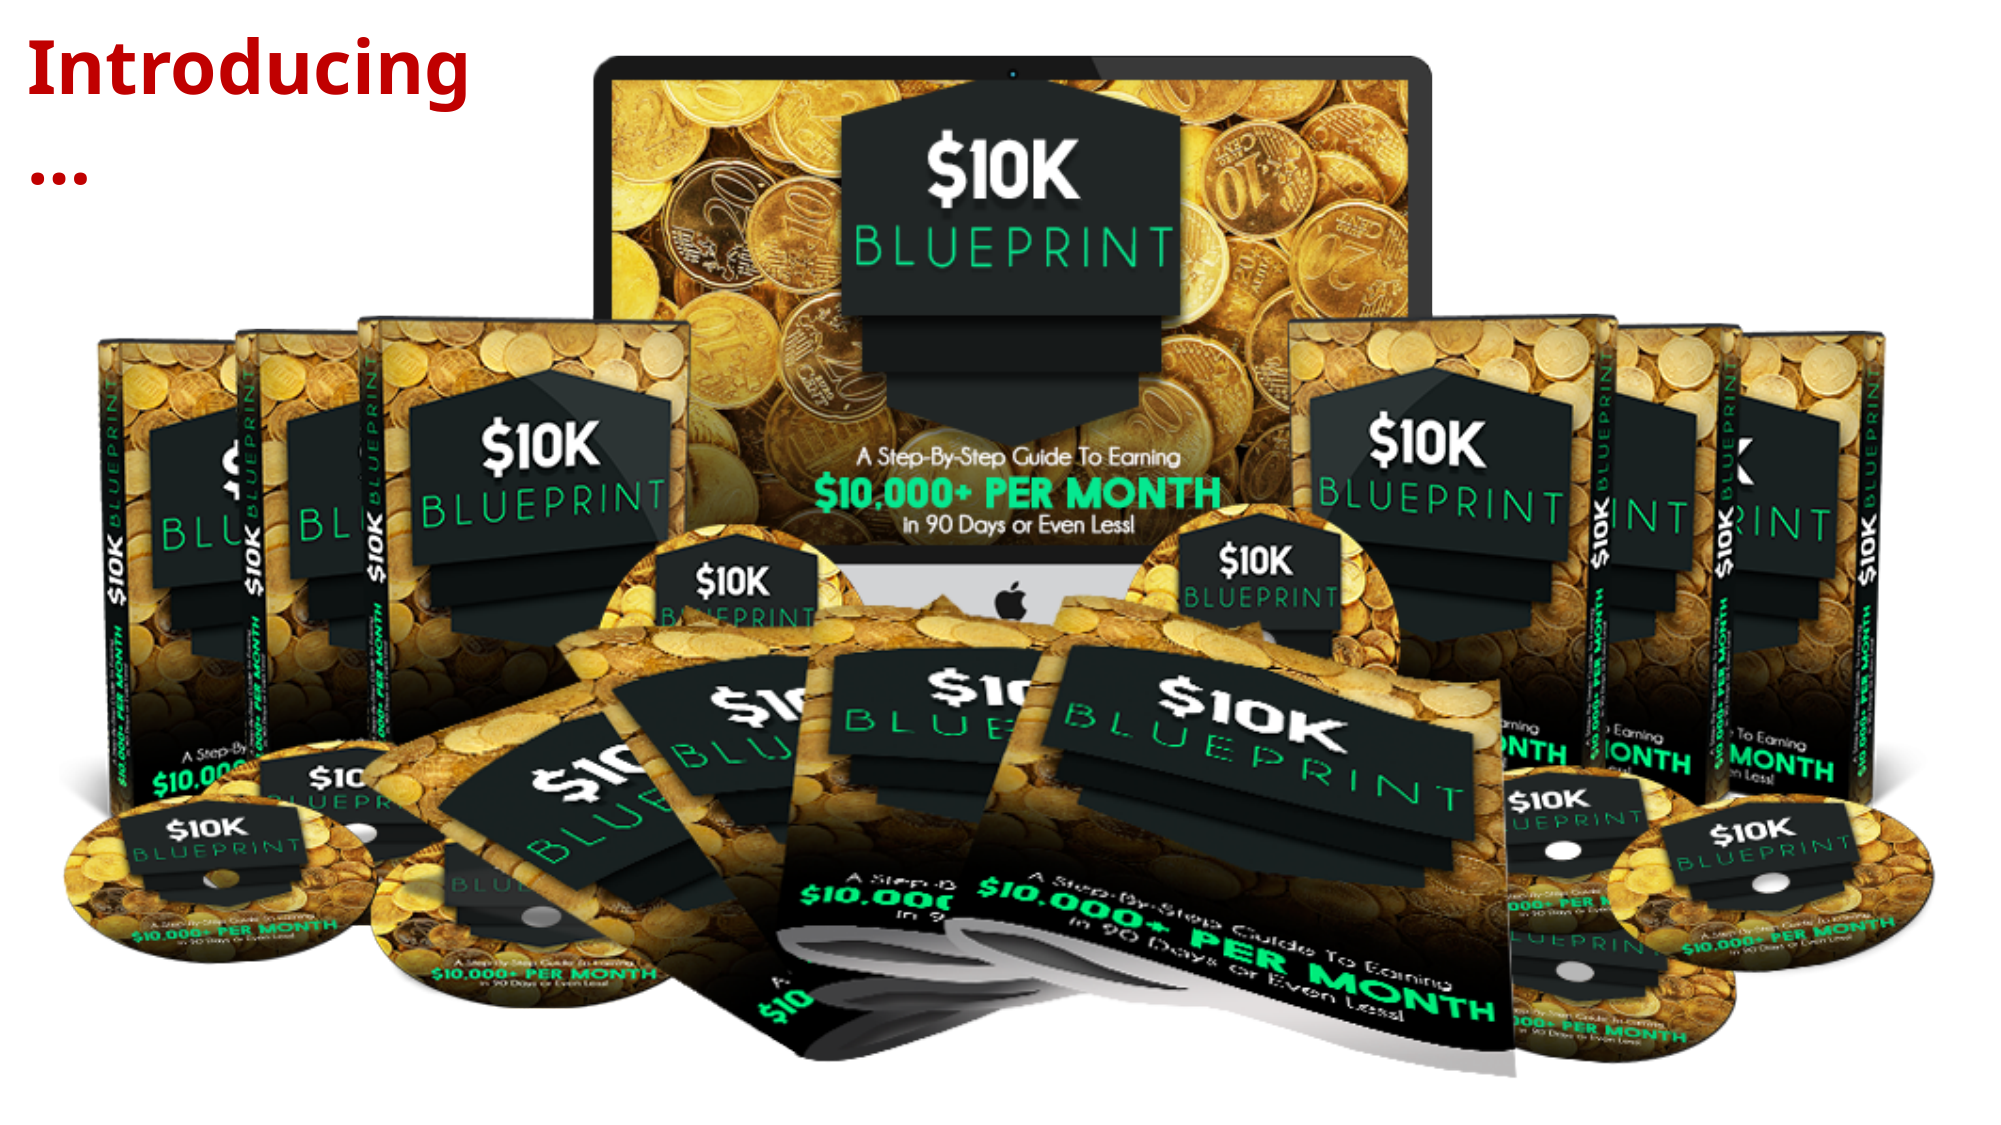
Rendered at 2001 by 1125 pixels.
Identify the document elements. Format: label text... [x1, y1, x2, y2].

text_box Introducing… [12, 12, 550, 208]
picture [58, 39, 1941, 1086]
